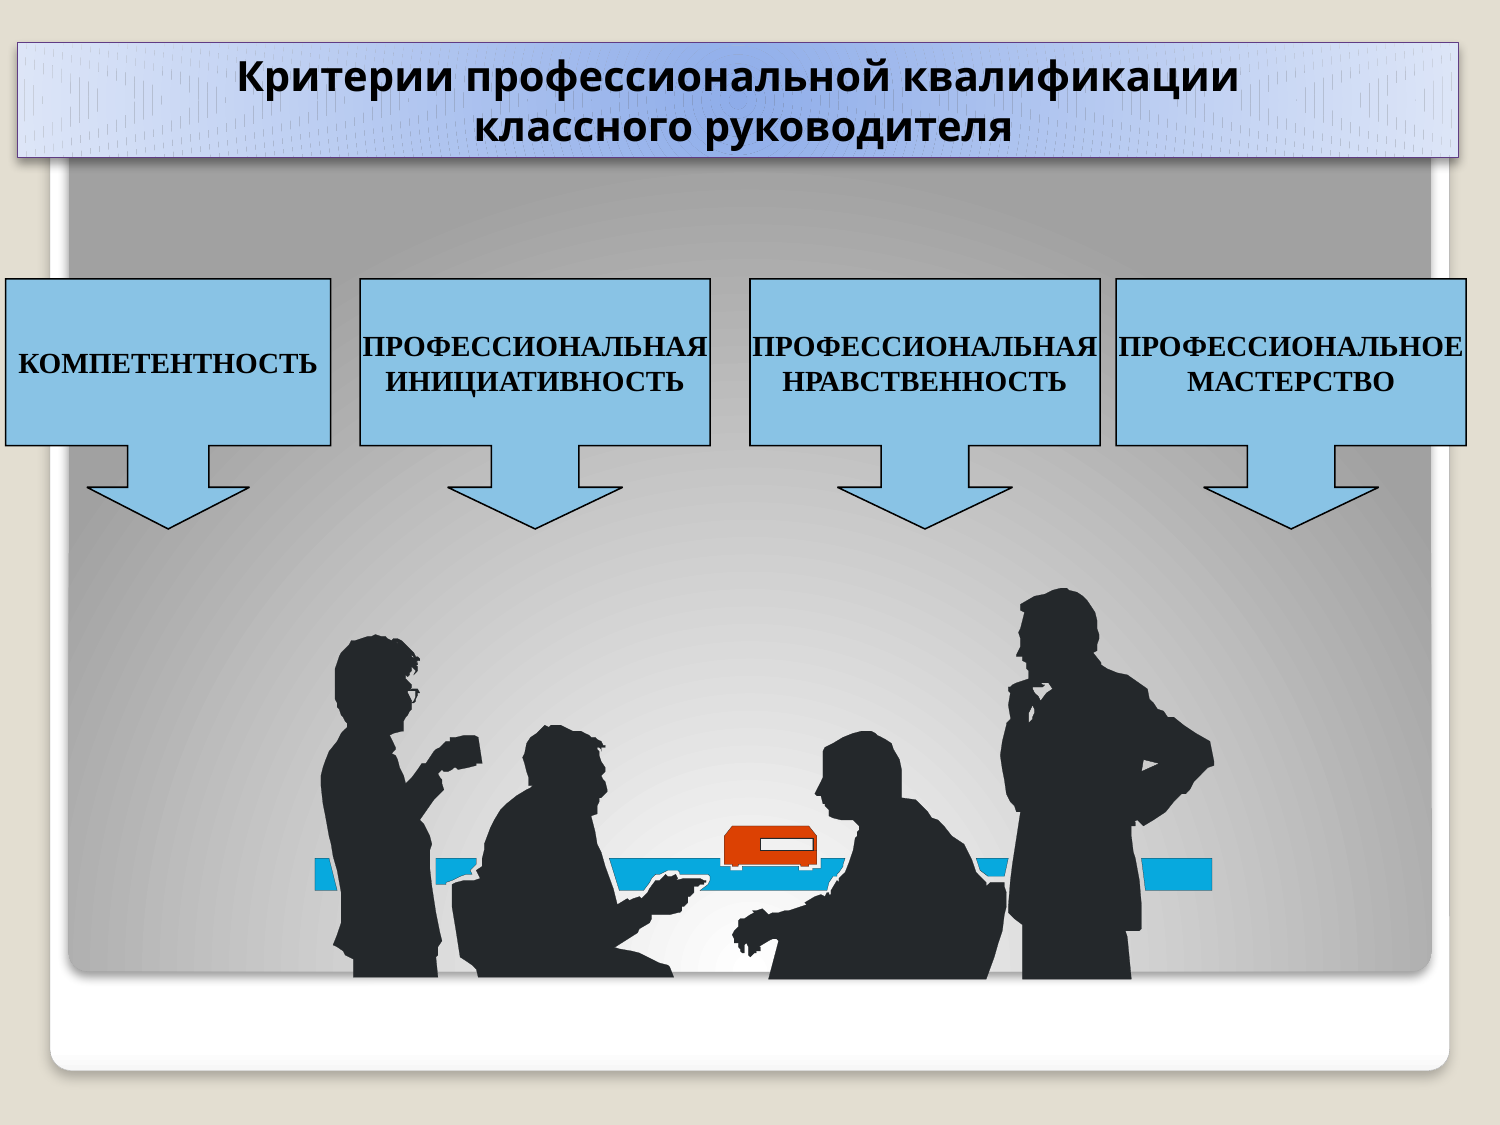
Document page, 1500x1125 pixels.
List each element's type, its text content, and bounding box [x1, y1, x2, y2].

text_box КОМПЕТЕНТНОСТЬ [5, 278, 331, 529]
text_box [312, 585, 1218, 983]
text_box Критерии профессиональной квалификации классного руководителя [17, 42, 1459, 158]
text_box ПРОФЕССИОНАЛЬНОЕ МАСТЕРСТВО [1116, 278, 1467, 529]
text_box ПРОФЕССИОНАЛЬНАЯ НРАВСТВЕННОСТЬ [750, 278, 1101, 529]
text_box ПРОФЕССИОНАЛЬНАЯ ИНИЦИАТИВНОСТЬ [360, 278, 711, 529]
